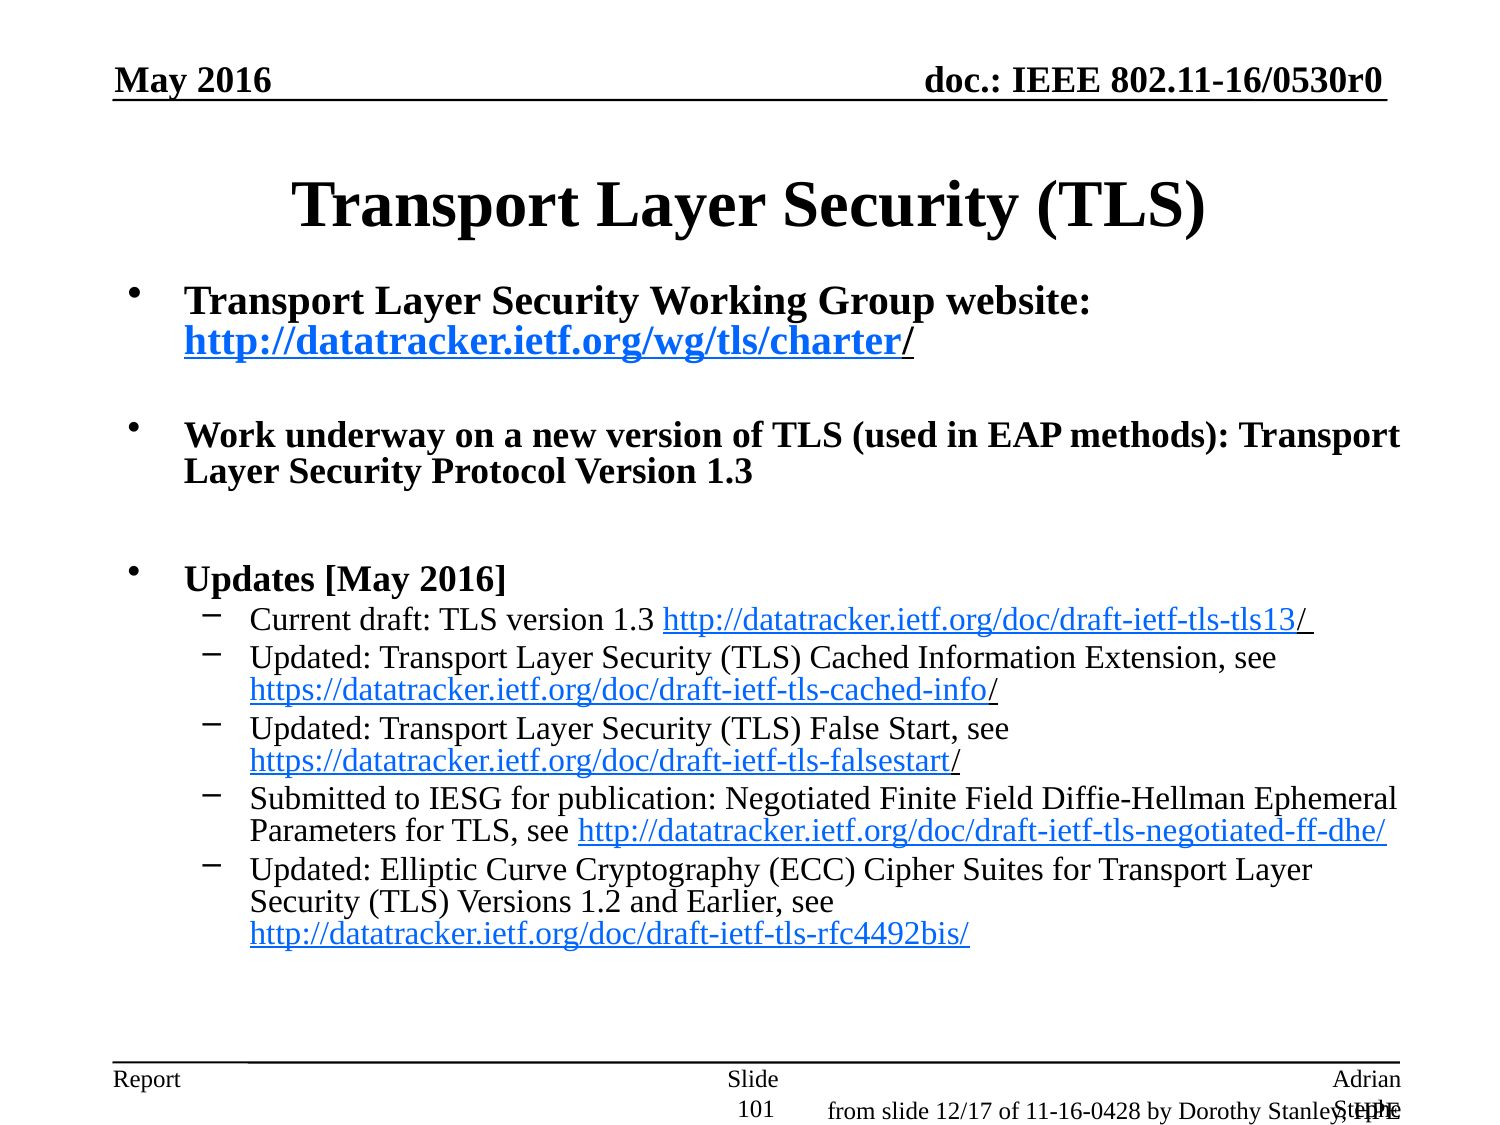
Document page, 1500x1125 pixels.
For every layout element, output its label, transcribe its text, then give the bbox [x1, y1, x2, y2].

title Transport Layer Security (TLS) [112, 112, 1388, 275]
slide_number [114, 54, 374, 101]
footer Adrian Stephens, Intel Corporation [1324, 1061, 1402, 1087]
list Transport Layer Security Working Group website: http://datatracker.ietf.org/wg/tls/charter/ Work underway on a new version of TLS (used in EAP methods): Transport Layer Security Protocol Version 1.3 Updates [May 2016] Current draft: TLS version 1.3 http://datatracker.ietf.org/doc/draft-ietf-tls-tls13/ Updated: Transport Layer Security (TLS) Cached Information Extension, see https://datatracker.ietf.org/doc/draft-ietf-tls-cached-info/ Updated: Transport Layer Security (TLS) False Start, see https://datatracker.ietf.org/doc/draft-ietf-tls-falsestart/ Submitted to IESG for publication: Negotiated Finite Field Diffie-Hellman Ephemeral Parameters for TLS, see http://datatracker.ietf.org/doc/draft-ietf-tls-negotiated-ff-dhe/ Updated: Elliptic Curve Cryptography (ECC) Cipher Suites for Transport Layer Security (TLS) Versions 1.2 and Earlier, see http://datatracker.ietf.org/doc/draft-ietf-tls-rfc4492bis/ [112, 275, 1425, 1025]
slide_number Slide 101 [711, 1061, 801, 1087]
text_box from slide 12/17 of 11-16-0428 by Dorothy Stanley, HPE [343, 1087, 1417, 1125]
